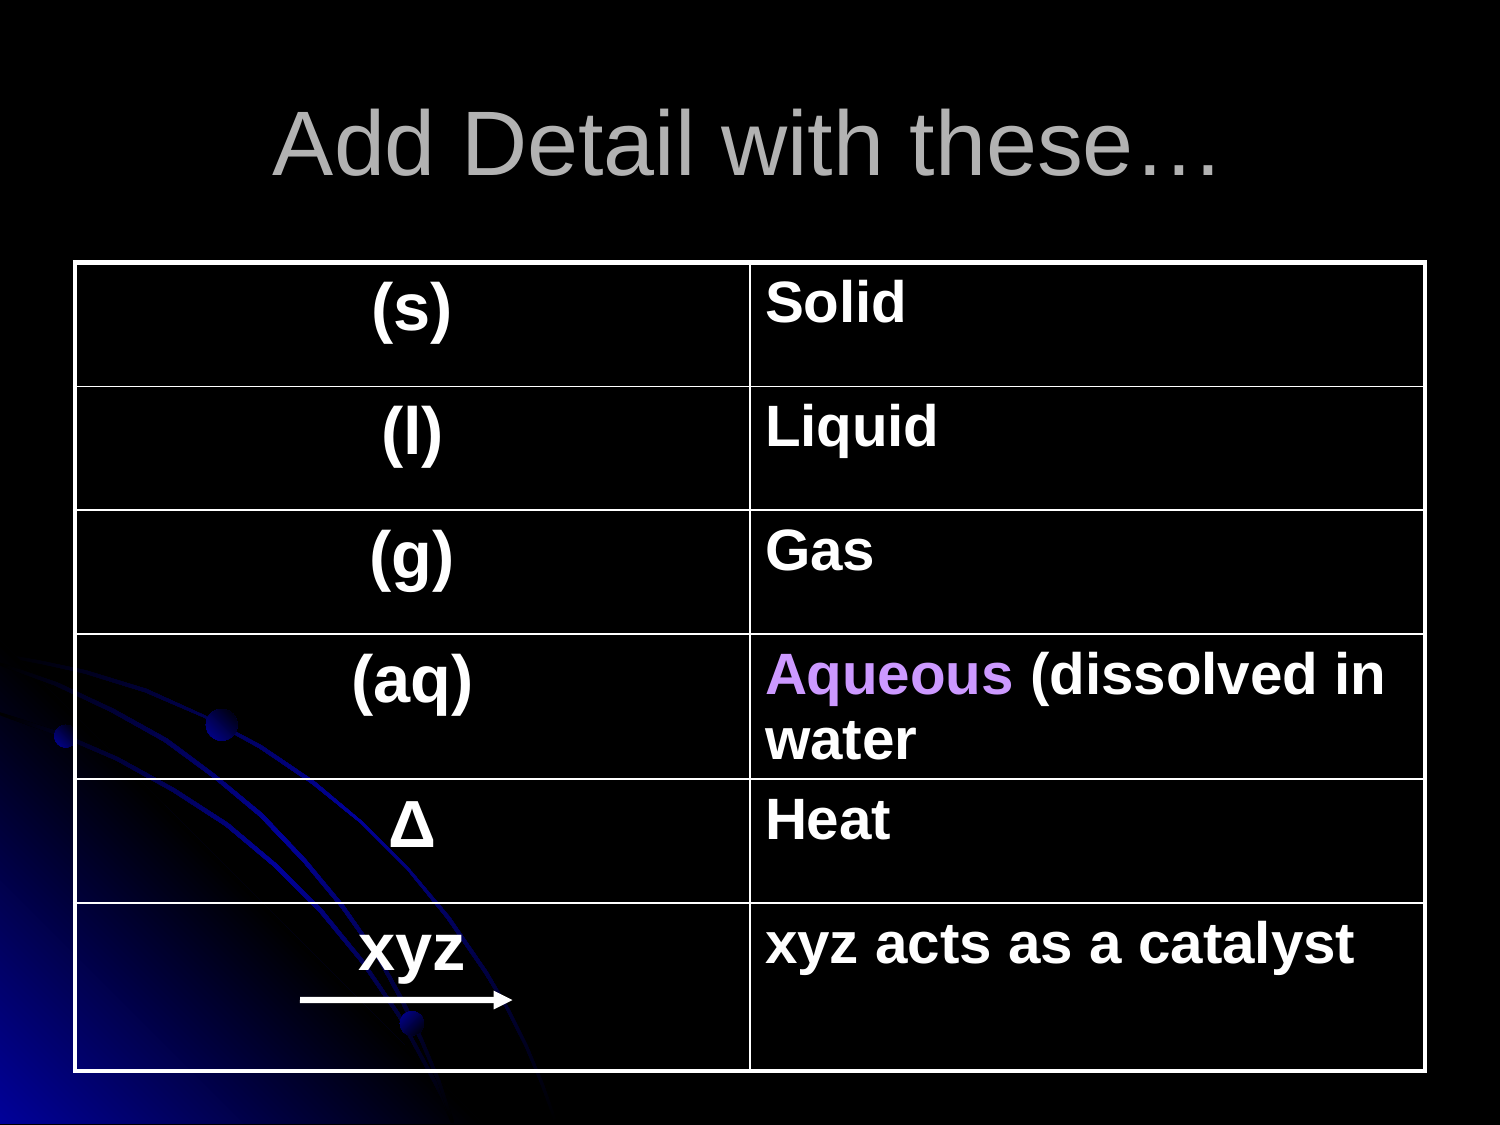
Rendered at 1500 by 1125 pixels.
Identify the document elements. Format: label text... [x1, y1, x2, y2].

table_cell Liquid [751, 387, 1423, 509]
table_cell Gas [751, 511, 1423, 633]
text_box [299, 993, 513, 1007]
table_cell (l) [77, 387, 749, 509]
table_cell xyz [77, 904, 749, 1069]
table_cell (aq) [77, 635, 749, 778]
table_cell Δ [77, 780, 749, 902]
table_header Solid [751, 265, 1423, 386]
table_cell Aqueous (dissolved in water [751, 635, 1423, 778]
table_cell (g) [77, 511, 749, 633]
title Add Detail with these… [74, 45, 1426, 233]
table_cell xyz acts as a catalyst [751, 904, 1423, 1069]
table_header (s) [77, 265, 749, 386]
table_cell Heat [751, 780, 1423, 902]
